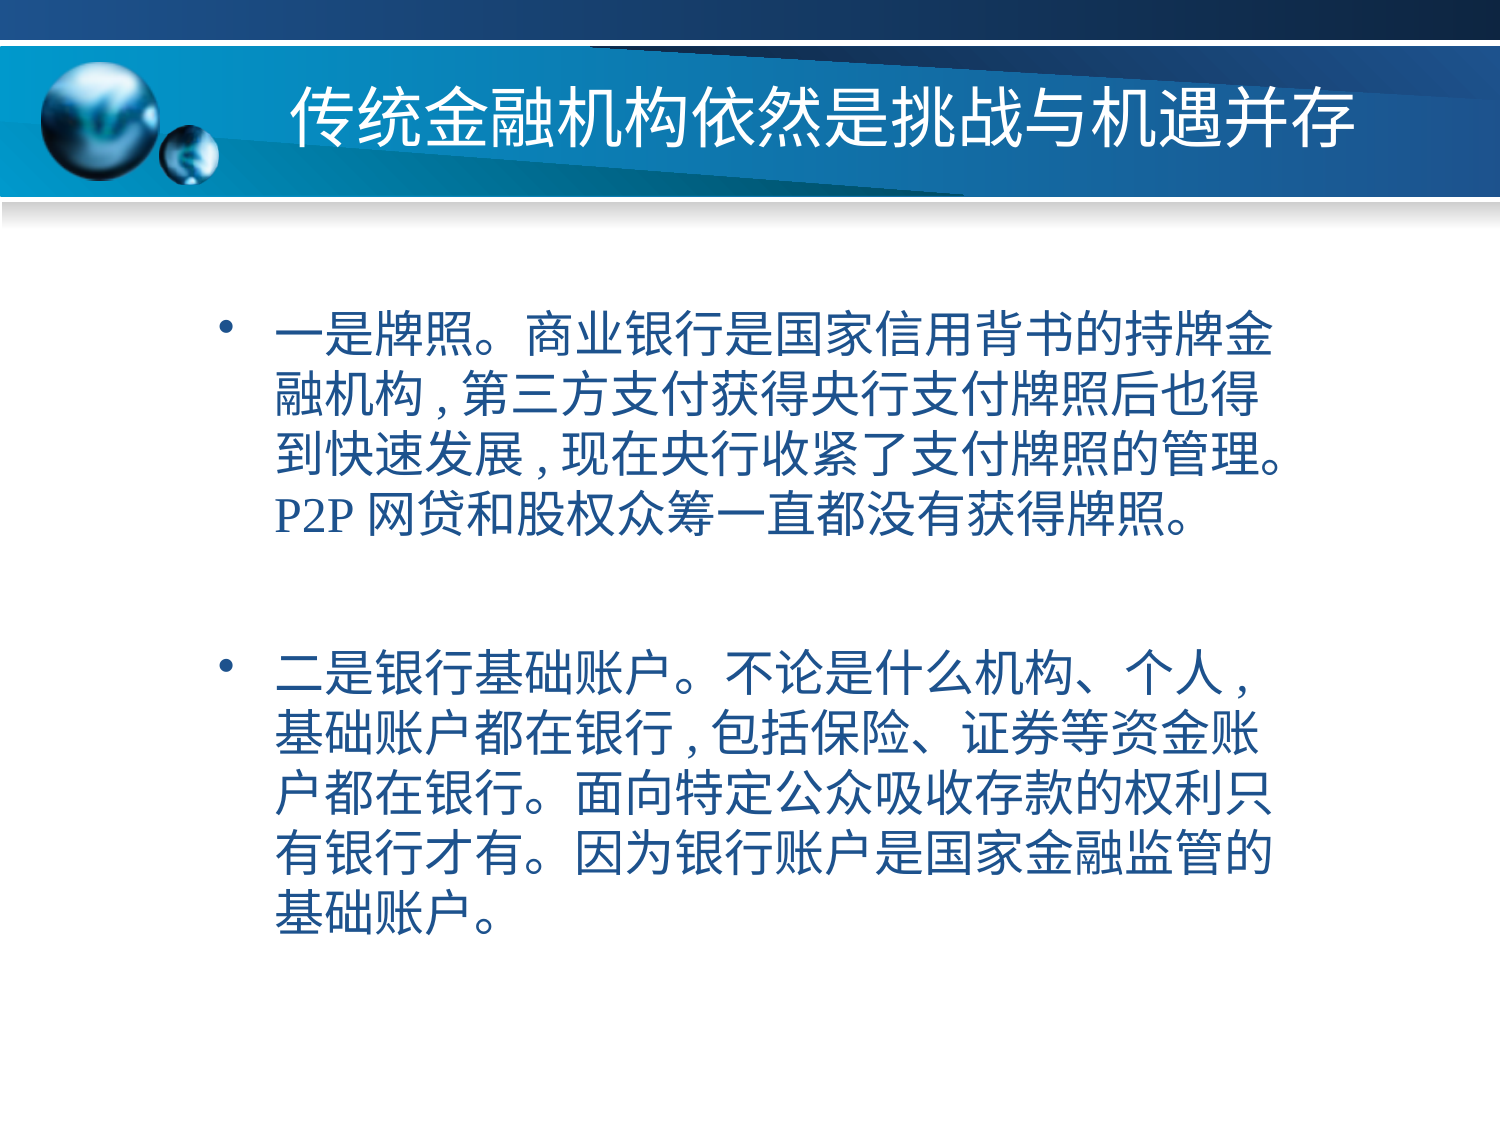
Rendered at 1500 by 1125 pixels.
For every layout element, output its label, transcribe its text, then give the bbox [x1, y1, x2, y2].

picture [160, 126, 218, 184]
text_box 二是银行基础账户。不论是什么机构、个人,基础账户都在银行,包括保险、证券等资金账户都在银行。面向特定公众吸收存款的权利只有银行才有。因为银行账户是国家金融监管的基础账户。 [203, 634, 1321, 950]
picture [42, 63, 159, 180]
text_box 一是牌照。商业银行是国家信用背书的持牌金融机构,第三方支付获得央行支付牌照后也得到快速发展,现在央行收紧了支付牌照的管理。P2P网贷和股权众筹一直都没有获得牌照。 [203, 294, 1297, 550]
title 传统金融机构依然是挑战与机遇并存 [274, 44, 1411, 188]
